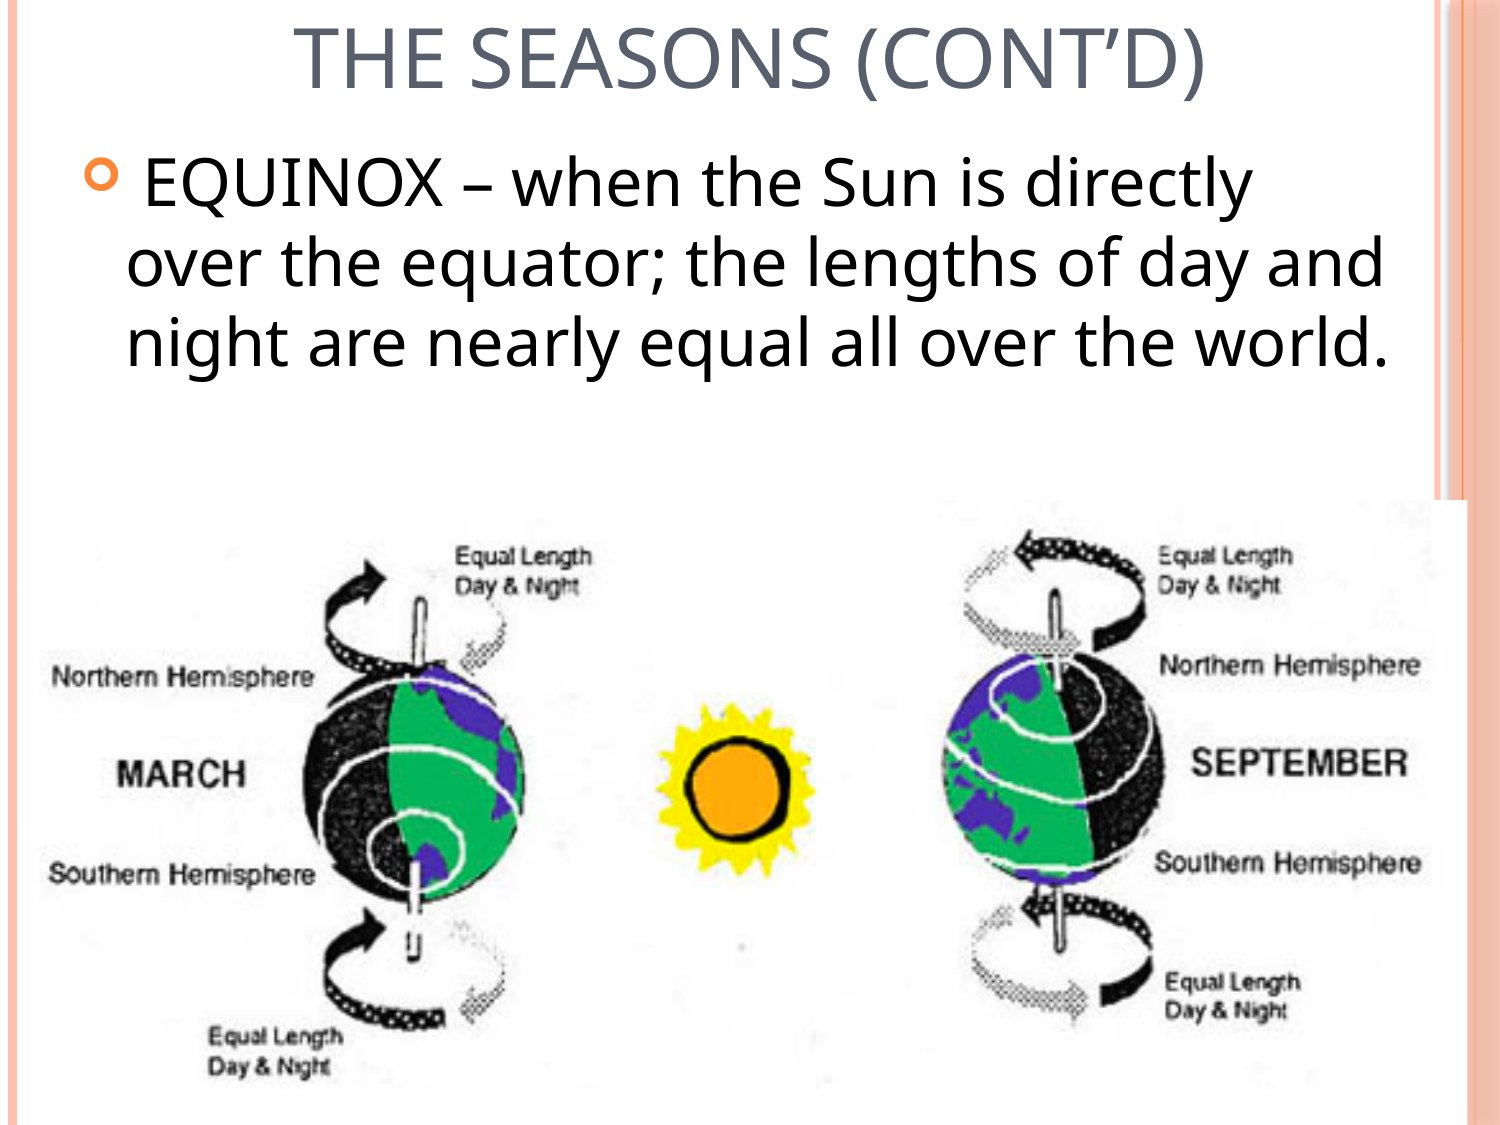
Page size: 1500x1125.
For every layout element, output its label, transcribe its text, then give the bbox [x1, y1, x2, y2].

list EQUINOX – when the Sun is directly over the equator; the lengths of day and night are nearly equal all over the world. [65, 132, 1416, 408]
title THE SEASONS (CONT’D) [75, 0, 1425, 113]
picture [17, 499, 1468, 1125]
